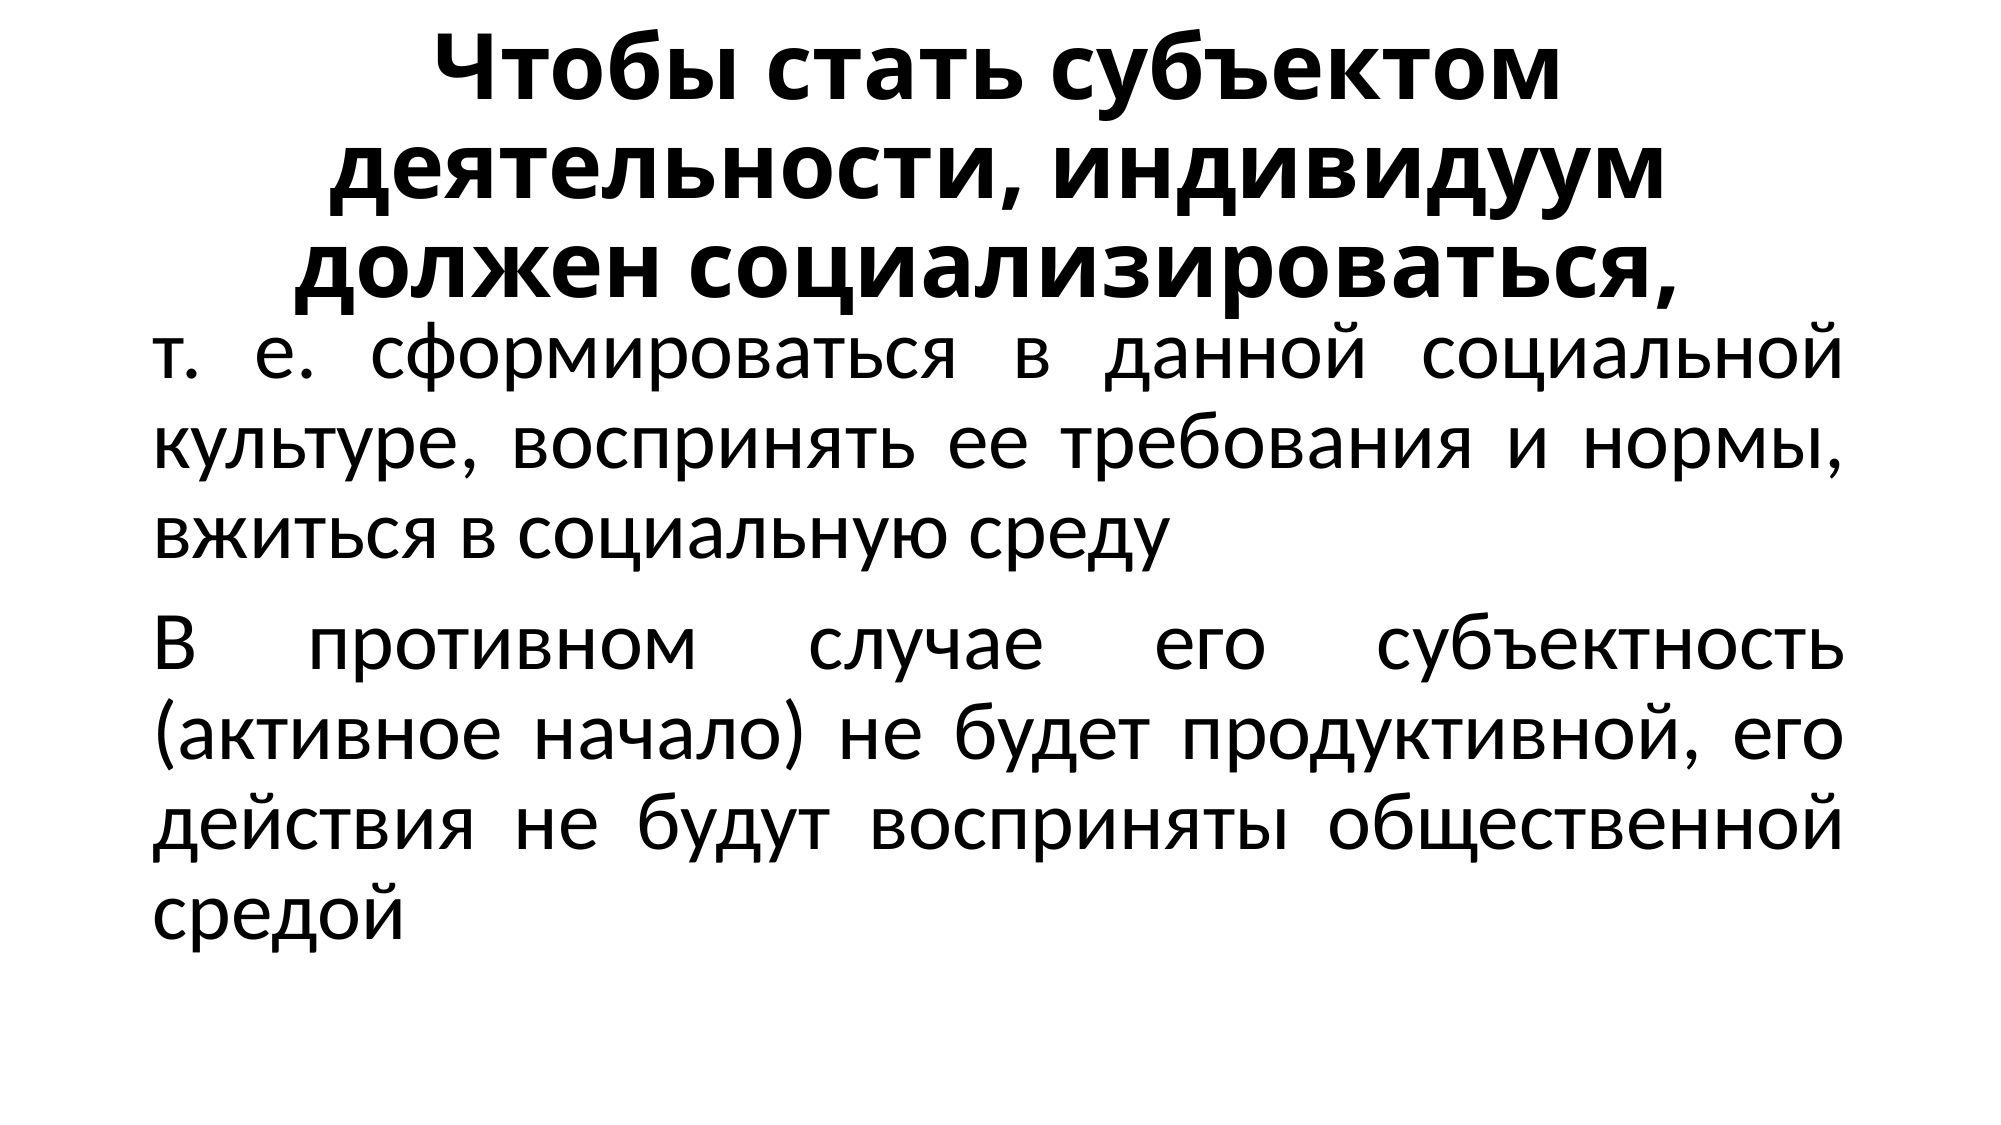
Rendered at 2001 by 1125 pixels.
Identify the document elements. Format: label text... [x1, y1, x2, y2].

title Чтобы стать субъектом деятельности, индивидуум должен социализироваться, [137, 59, 1863, 278]
list т. е. сформироваться в данной социальной культуре, воспринять ее требования и нормы, вжиться в социальную среду В противном случае его субъектность (активное начало) не будет продуктивной, его действия не будут восприняты общественной средой [137, 299, 1863, 1014]
